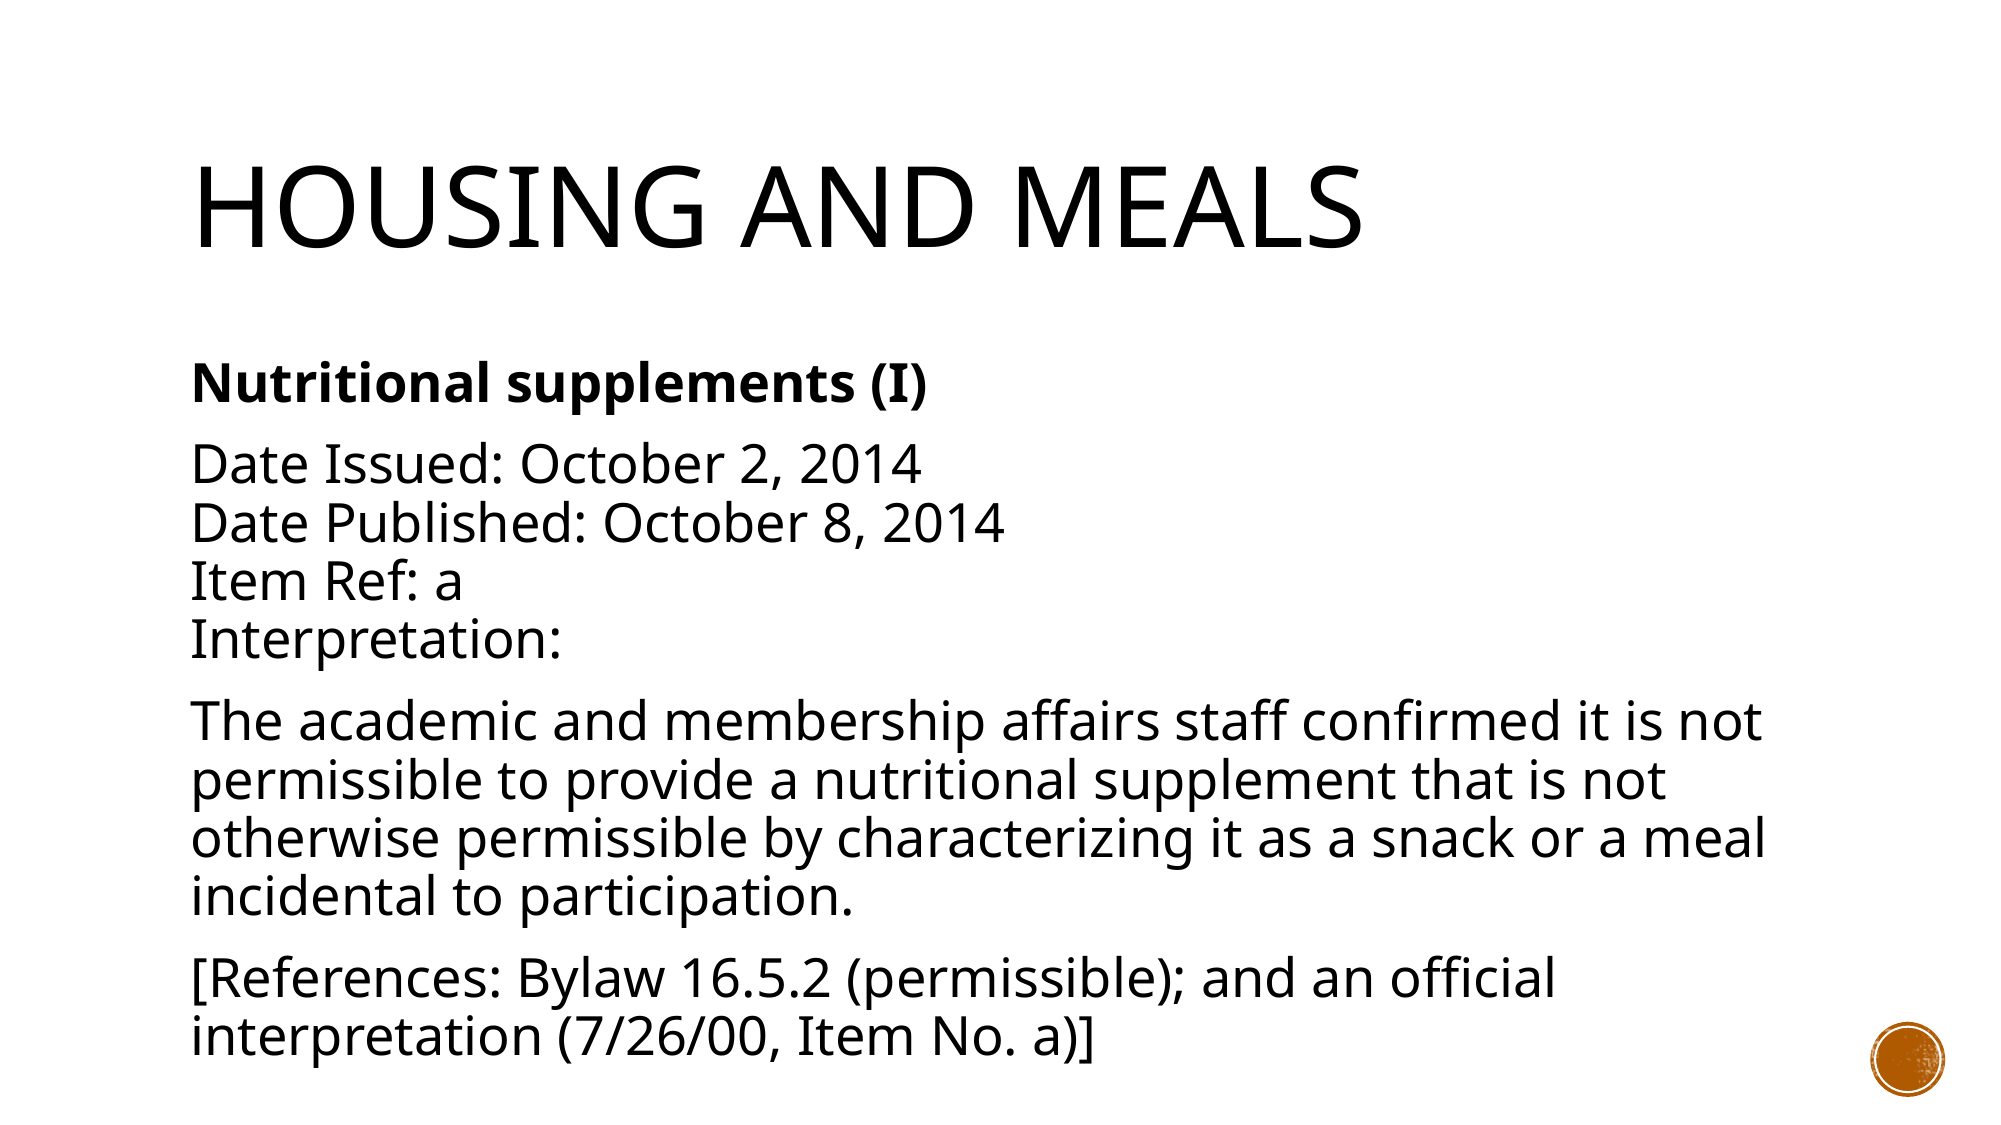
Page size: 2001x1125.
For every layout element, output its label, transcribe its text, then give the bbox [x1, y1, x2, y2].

title Housing and Meals [175, 79, 1826, 344]
list Nutritional supplements (I) Date Issued: October 2, 2014 Date Published: October 8, 2014 Item Ref: a Interpretation: The academic and membership affairs staff confirmed it is not permissible to provide a nutritional supplement that is not otherwise permissible by characterizing it as a snack or a meal incidental to participation. [References: Bylaw 16.5.2 (permissible); and an official interpretation (7/26/00, Item No. a)] [175, 348, 1826, 1078]
